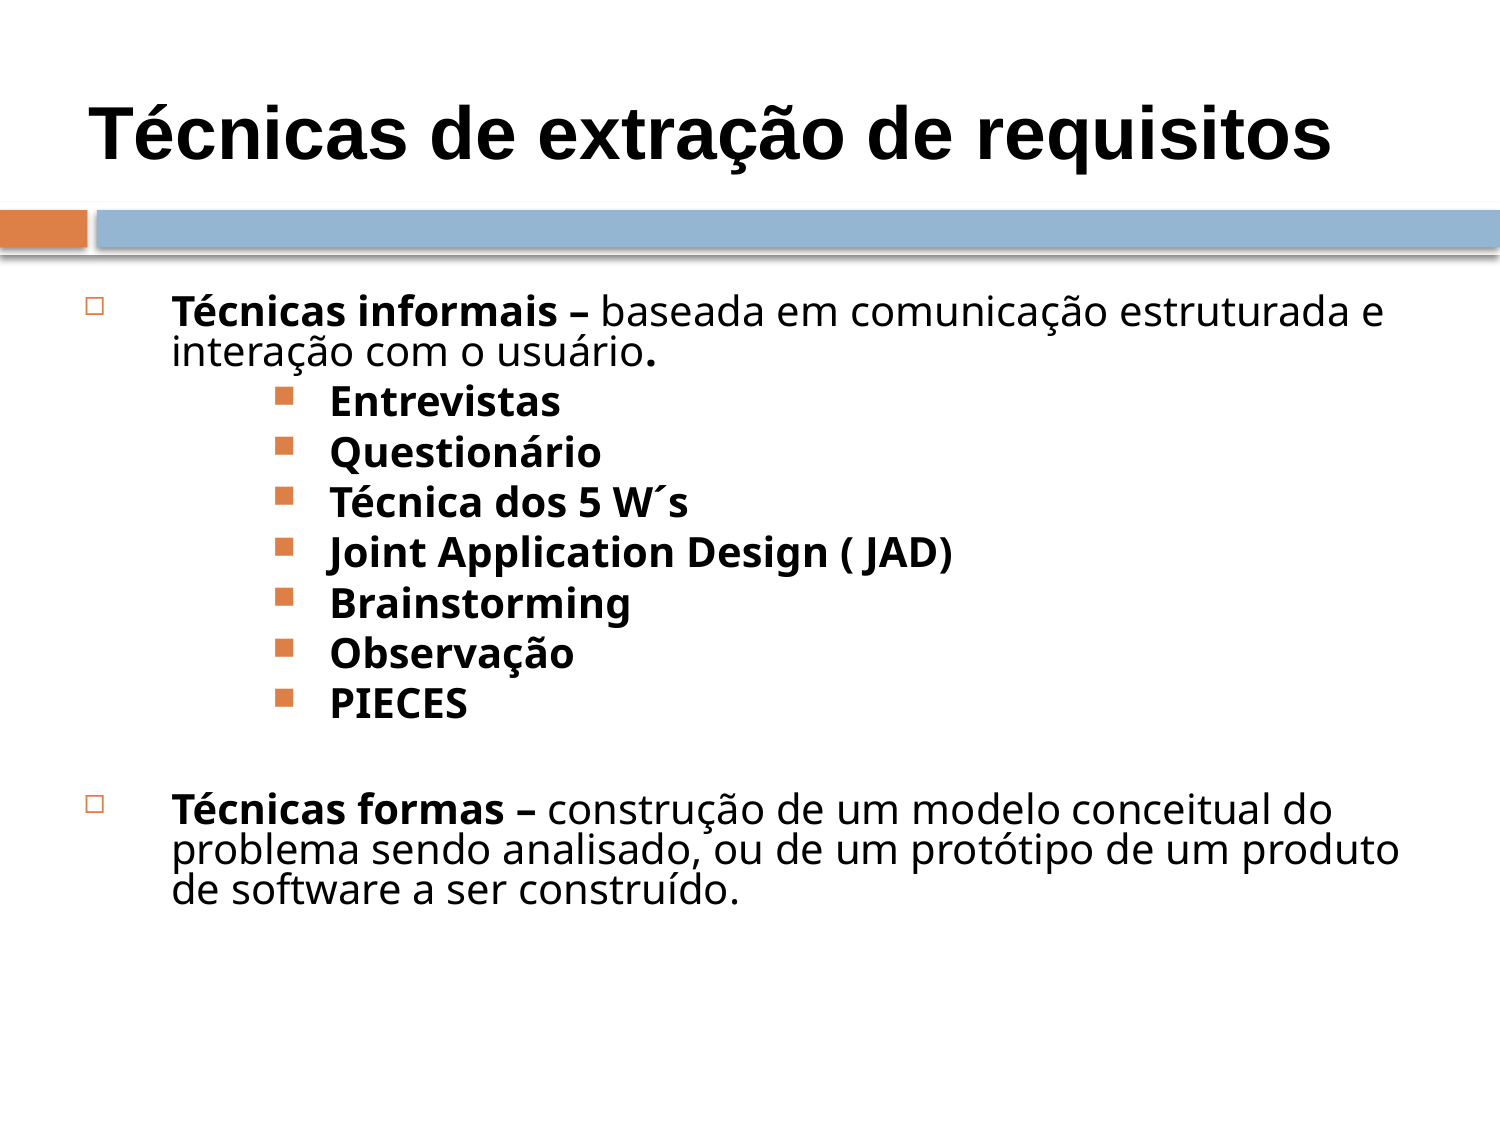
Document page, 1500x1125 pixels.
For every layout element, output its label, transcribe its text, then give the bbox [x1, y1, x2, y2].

list Técnicas informais – baseada em comunicação estruturada e interação com o usuário. Entrevistas Questionário Técnica dos 5 W´s Joint Application Design ( JAD) Brainstorming Observação PIECES Técnicas formas – construção de um modelo conceitual do problema sendo analisado, ou de um protótipo de um produto de software a ser construído. [69, 287, 1438, 1035]
text_box Técnicas de extração de requisitos [73, 54, 1349, 182]
